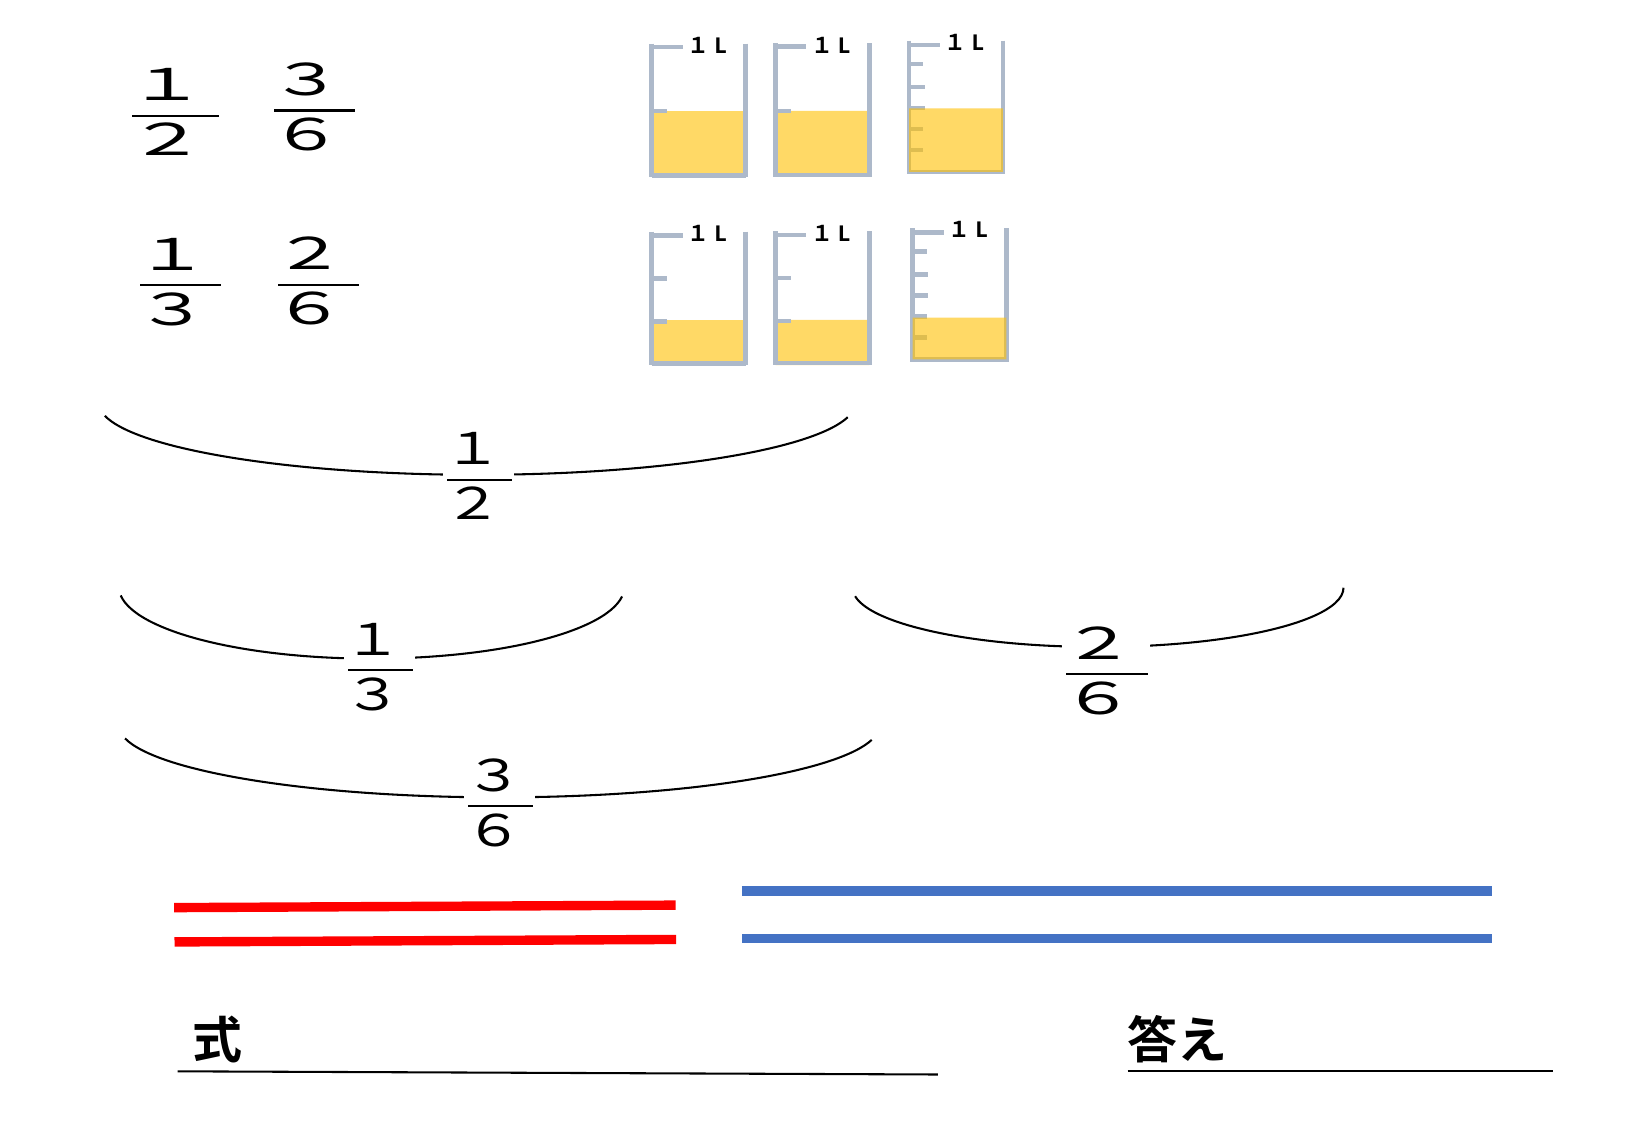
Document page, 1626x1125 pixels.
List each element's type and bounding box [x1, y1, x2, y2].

text_box [118, 531, 625, 722]
text_box [118, 653, 880, 857]
text_box [907, 21, 1009, 175]
text_box [650, 212, 756, 366]
text_box [177, 1001, 938, 1077]
text_box [911, 208, 1013, 362]
text_box [774, 23, 870, 177]
text_box [650, 24, 747, 178]
text_box [852, 528, 1344, 725]
text_box [1112, 1001, 1553, 1077]
text_box [774, 212, 880, 366]
text_box [98, 330, 856, 531]
